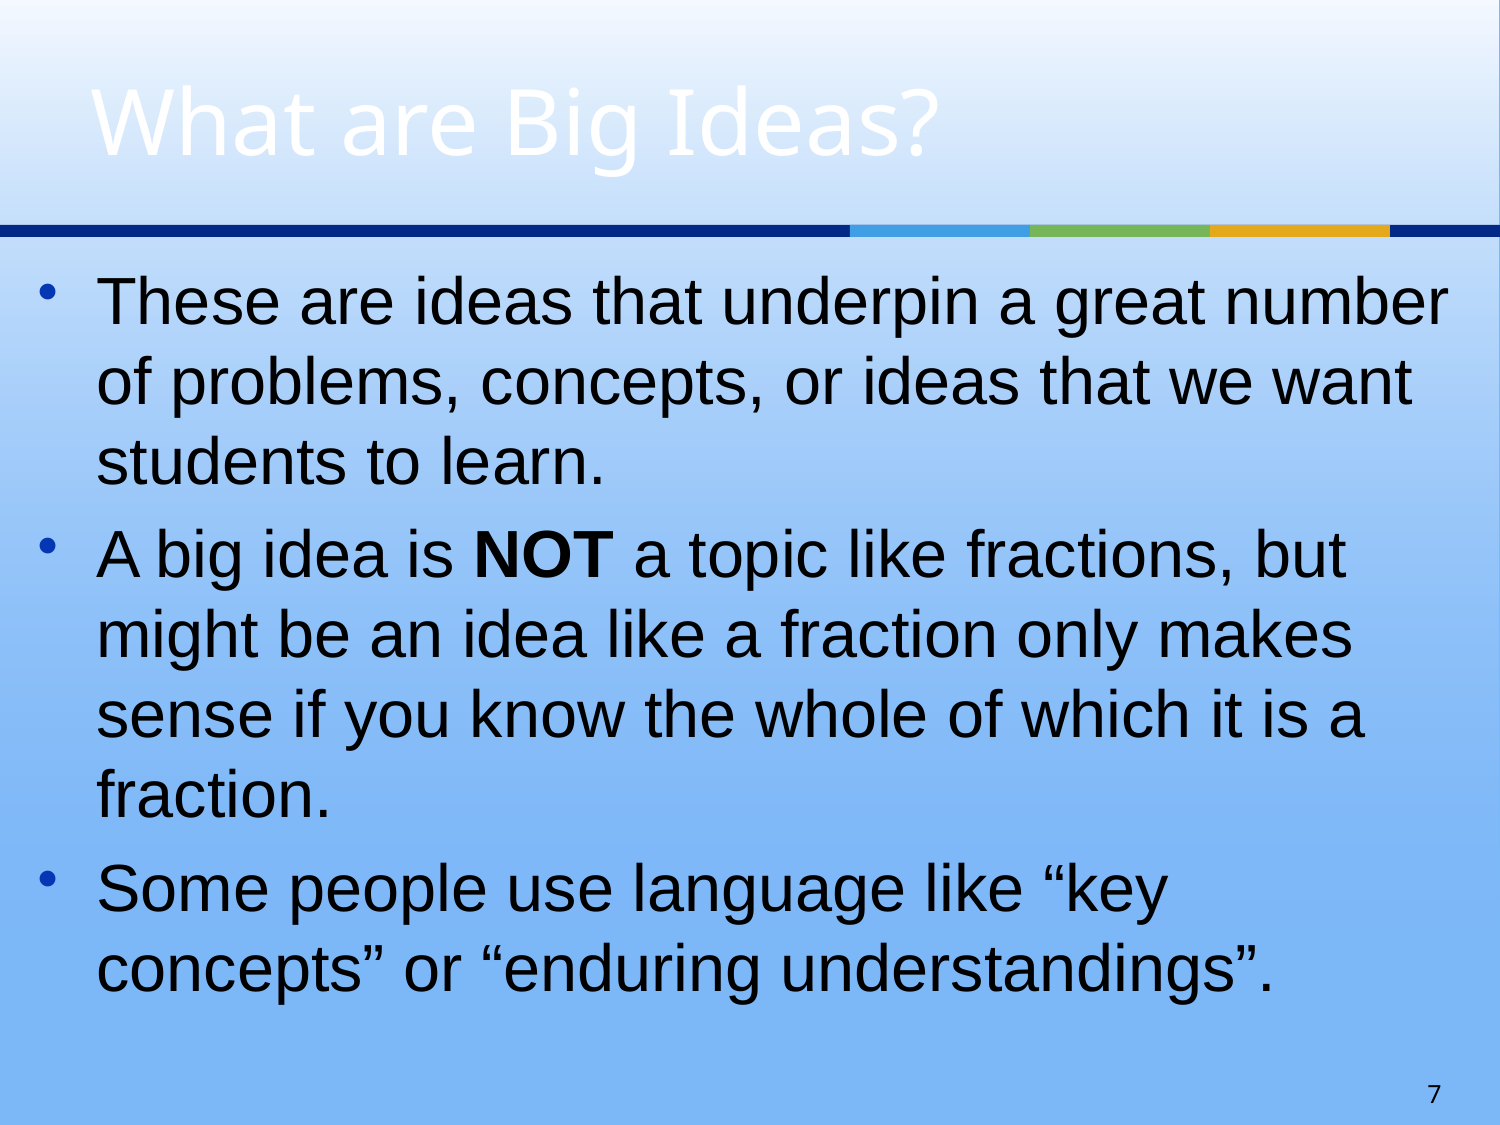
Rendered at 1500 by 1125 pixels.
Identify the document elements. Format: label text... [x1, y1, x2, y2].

title What are Big Ideas? [75, 24, 1425, 213]
slide_number 7 [1412, 1065, 1500, 1125]
text_box These are ideas that underpin a great number of problems, concepts, or ideas that we want students to learn. A big idea is NOT a topic like fractions, but might be an idea like a fraction only makes sense if you know the whole of which it is a fraction. Some people use language like “key concepts” or “enduring understandings”. [24, 249, 1475, 1063]
